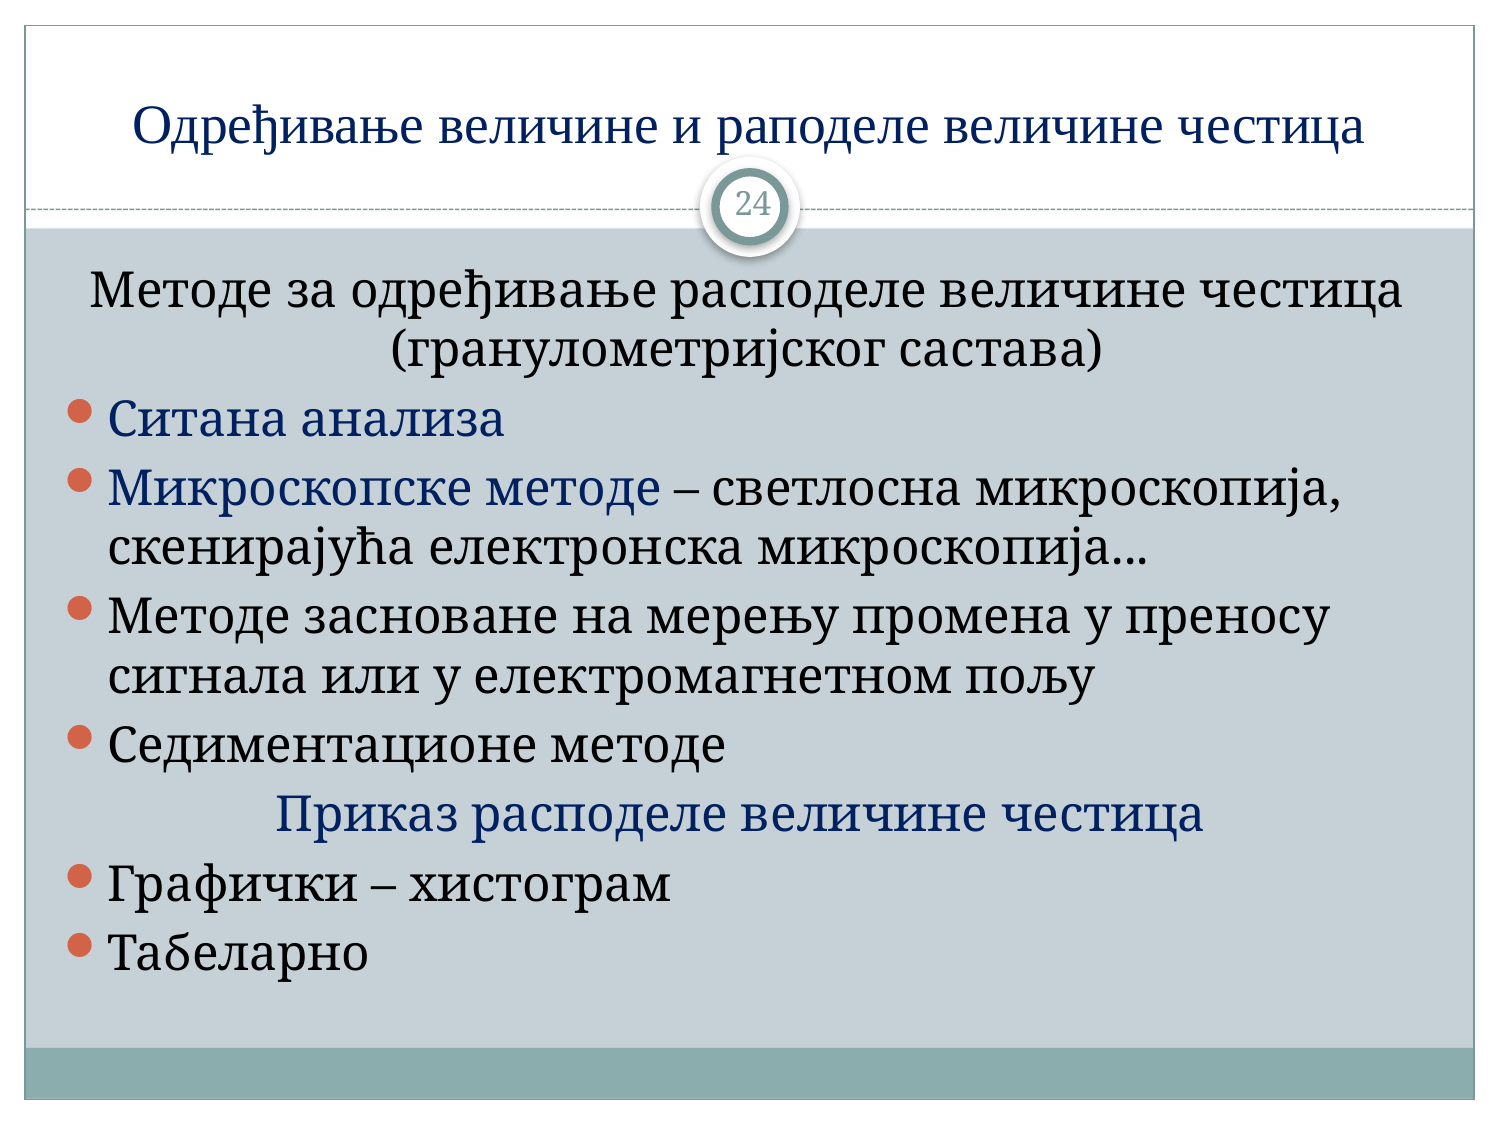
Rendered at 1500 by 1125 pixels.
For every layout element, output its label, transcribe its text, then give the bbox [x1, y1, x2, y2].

list Методе за одређивање расподеле величине честица (гранулометријског састава) Ситана анализа Микроскопске методе – светлосна микроскопија, скенирајућа електронска микроскопија... Методе засноване на мерењу промена у преносу сигнала или у електромагнетном пољу Седиментационе методе Приказ расподеле величине честица Графички – хистограм Табеларно [49, 250, 1445, 1001]
title Одређивање величине и раподеле величине честица [49, 37, 1450, 162]
slide_number 24 [715, 168, 791, 241]
